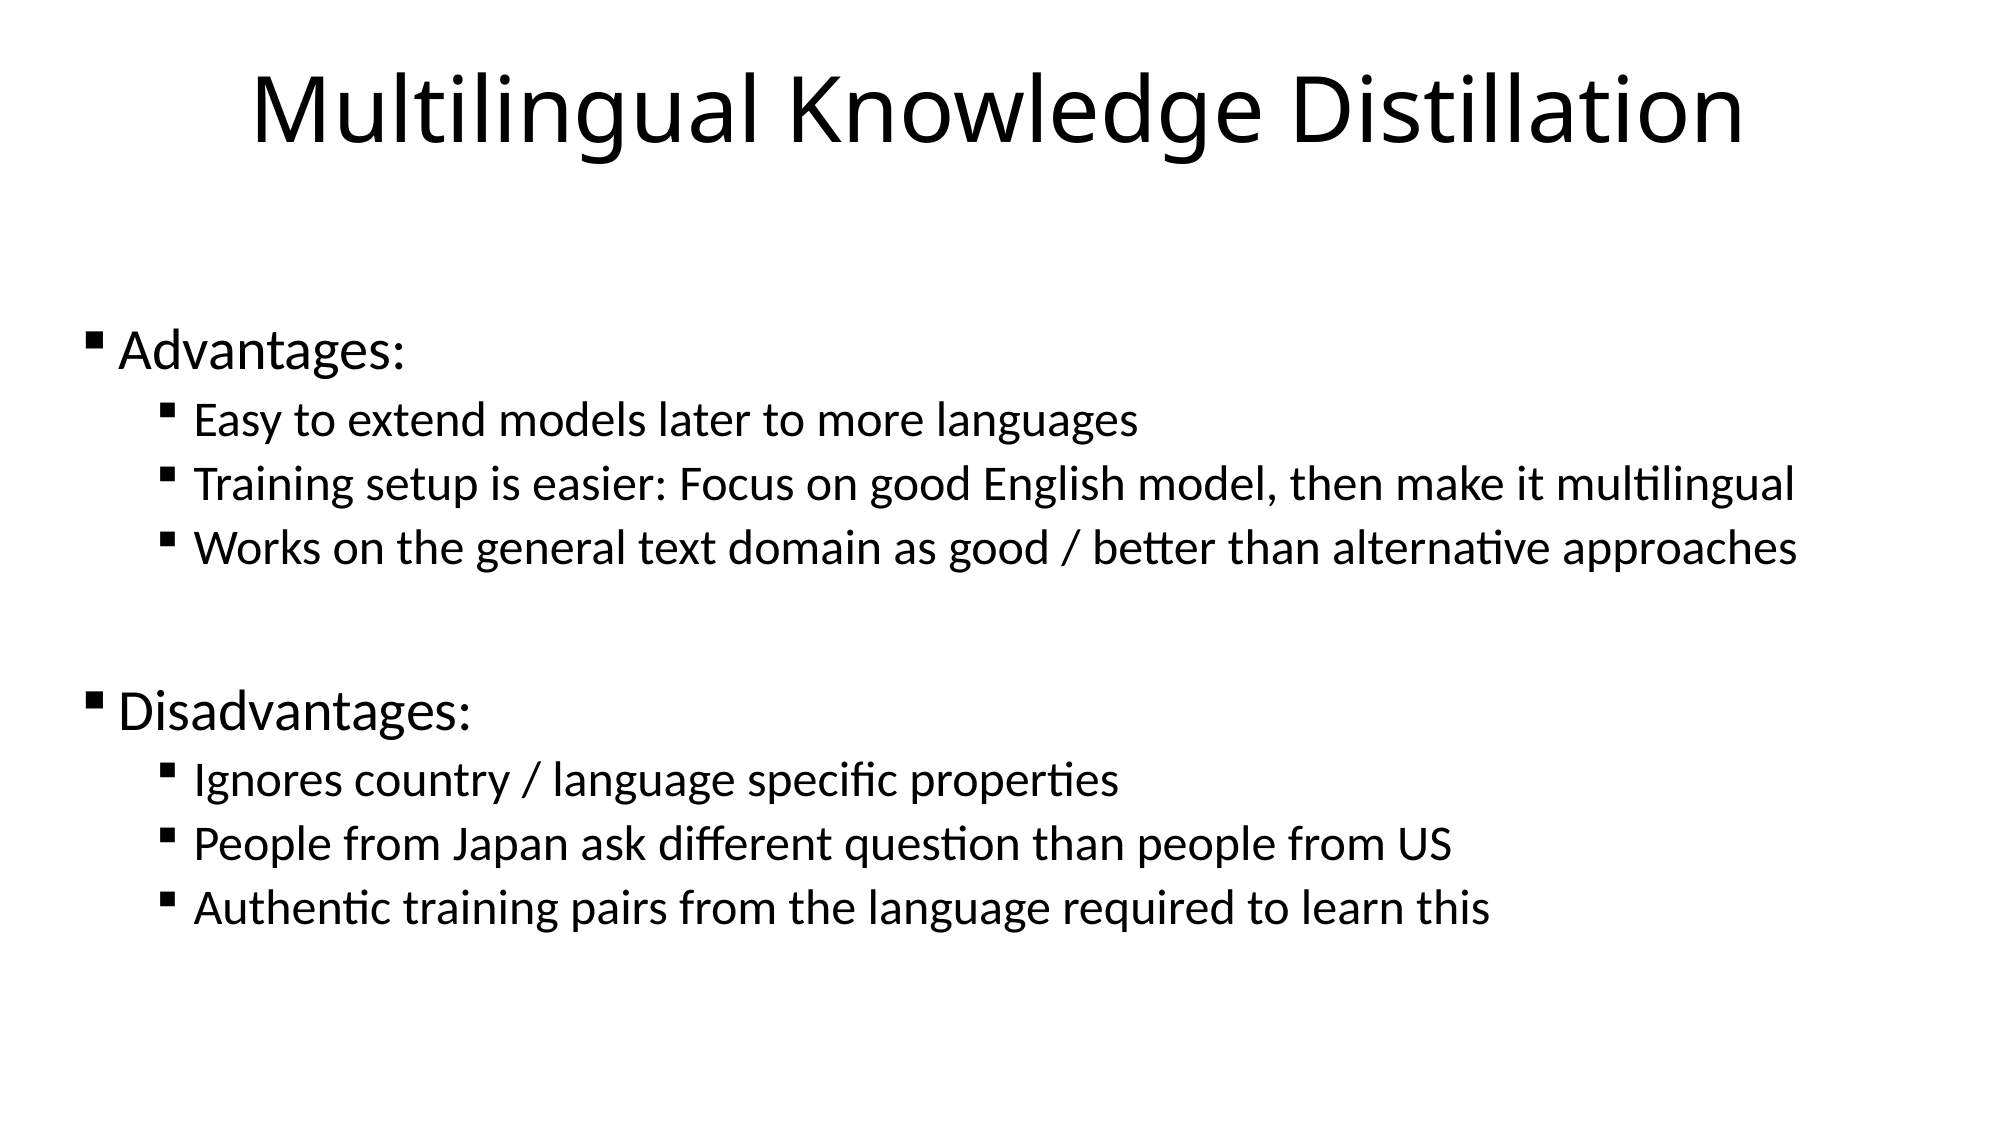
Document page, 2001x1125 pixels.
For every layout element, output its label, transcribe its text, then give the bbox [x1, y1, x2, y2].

list Advantages: Easy to extend models later to more languages Training setup is easier: Focus on good English model, then make it multilingual Works on the general text domain as good / better than alternative approaches Disadvantages: Ignores country / language specific properties People from Japan ask different question than people from US Authentic training pairs from the language required to learn this [66, 221, 1863, 1014]
text_box [155, 226, 775, 1019]
title Multilingual Knowledge Distillation [137, 3, 1863, 221]
